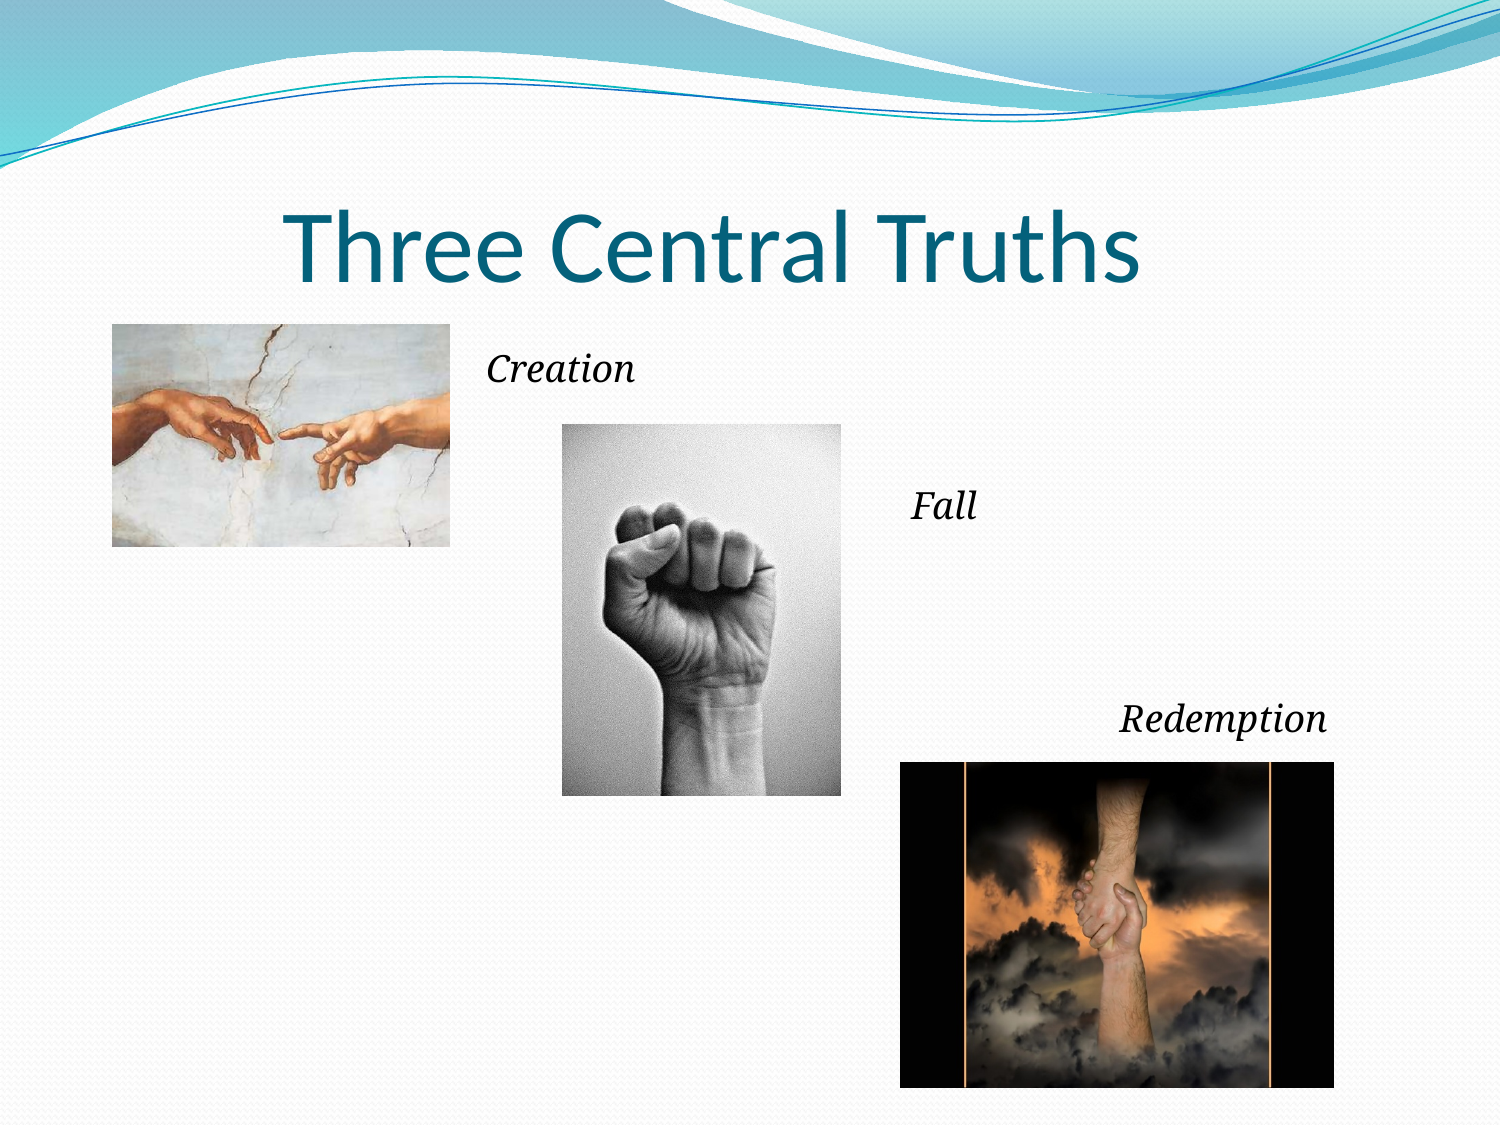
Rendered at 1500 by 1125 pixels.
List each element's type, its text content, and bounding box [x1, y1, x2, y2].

picture [562, 424, 841, 797]
text_box Redemption [1104, 687, 1343, 748]
text_box Creation [471, 337, 651, 398]
picture [899, 762, 1335, 1089]
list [112, 324, 451, 548]
text_box Fall [896, 474, 992, 535]
title Three Central Truths [0, 115, 1350, 304]
